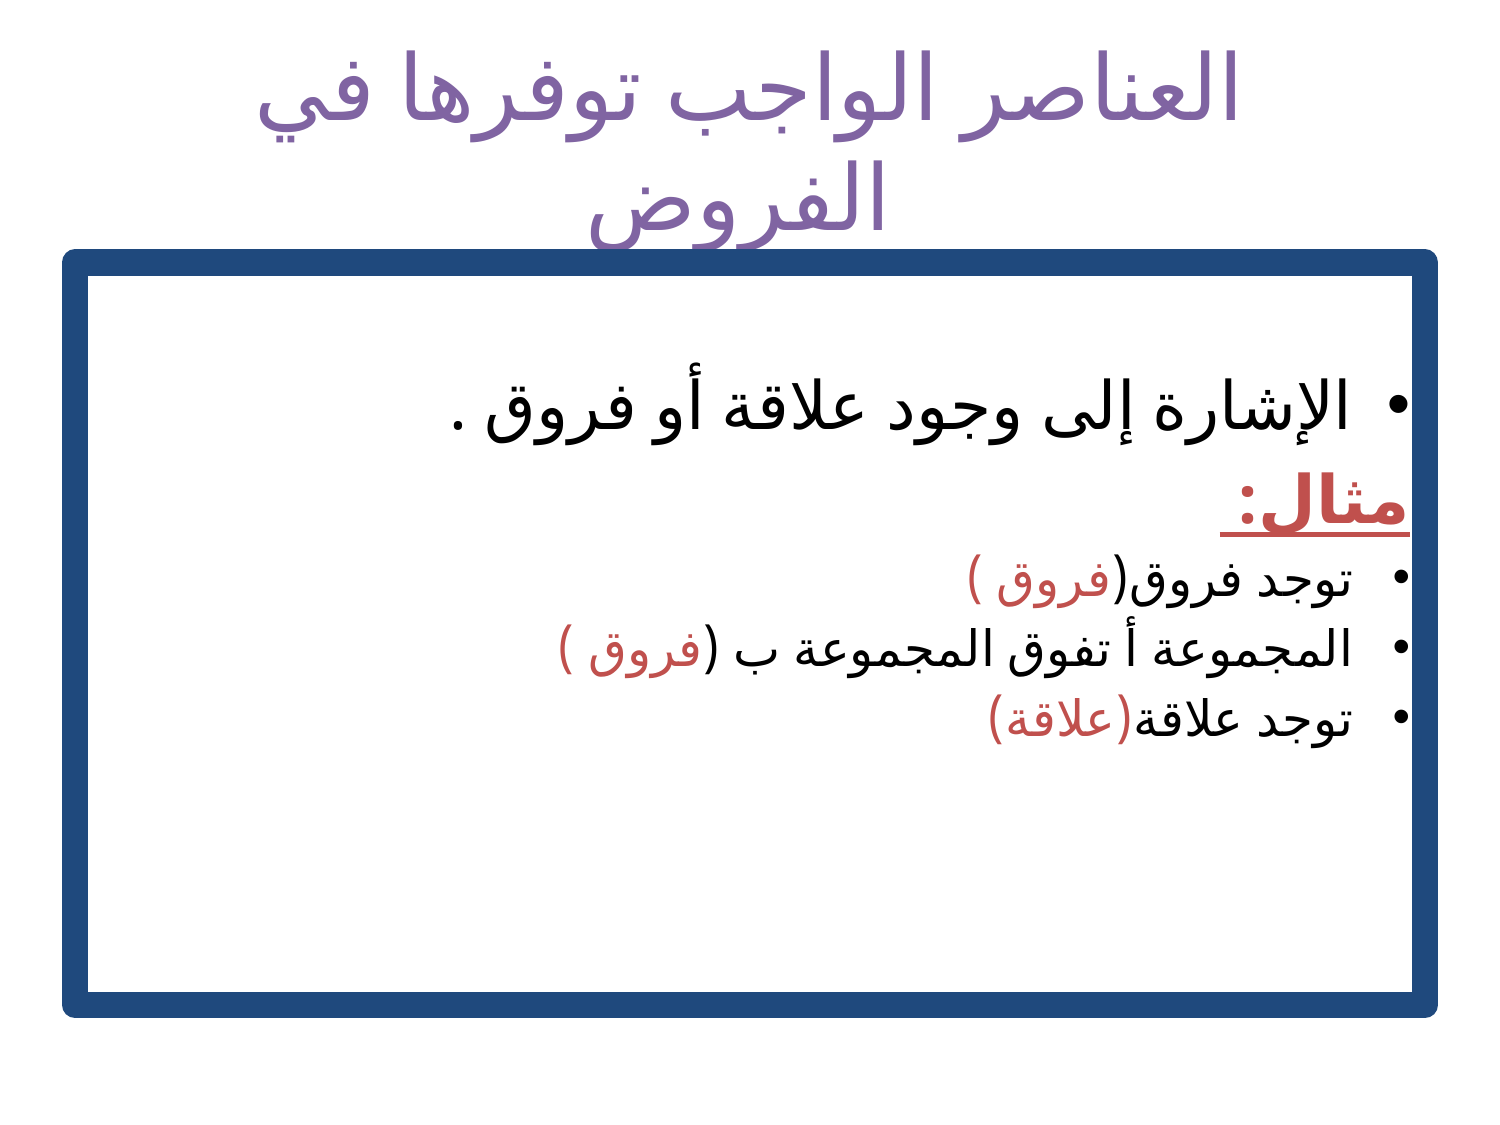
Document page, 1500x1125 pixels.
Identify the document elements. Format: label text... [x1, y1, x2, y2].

list الإشارة إلى وجود علاقة أو فروق . مثال: توجد فروق (فروق ) المجموعة أ تفوق المجموعة ب (فروق ) توجد علاقة (علاقة) [75, 262, 1425, 1005]
title العناصر الواجب توفرها في الفروض [75, 45, 1425, 233]
